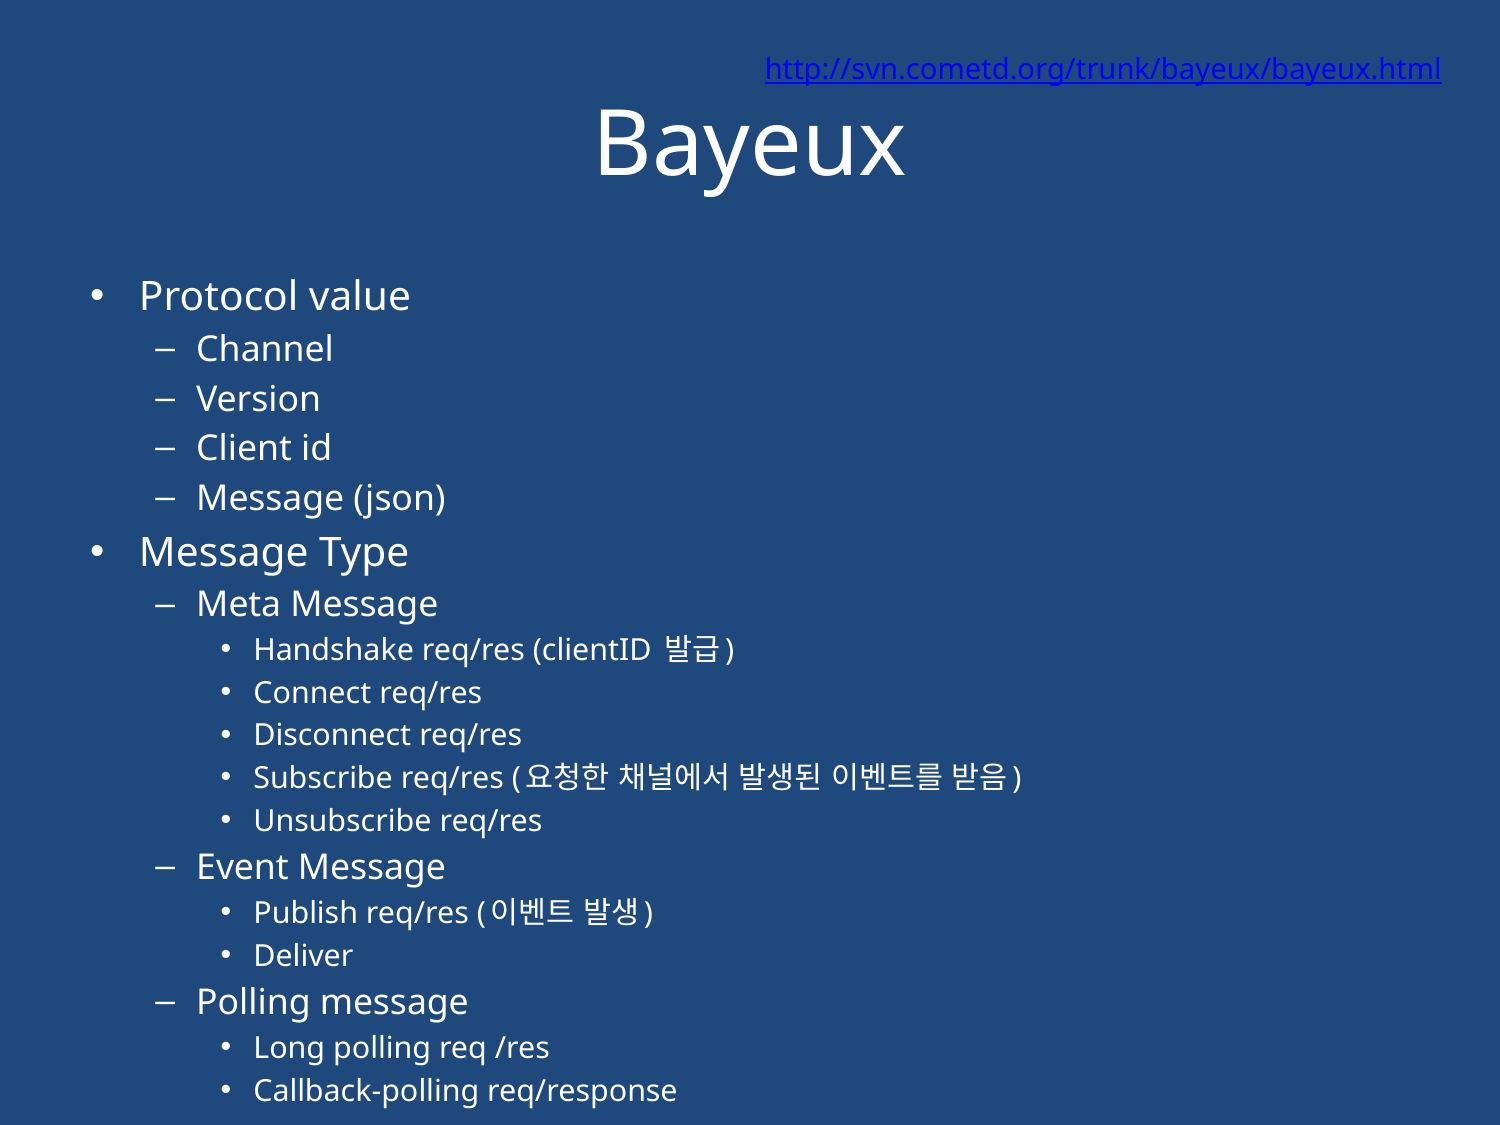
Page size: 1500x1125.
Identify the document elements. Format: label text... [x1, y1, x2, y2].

list Protocol value Channel Version Client id Message (json) Message Type Meta Message Handshake req/res (clientID 발급) Connect req/res Disconnect req/res Subscribe req/res (요청한 채널에서 발생된 이벤트를 받음) Unsubscribe req/res Event Message Publish req/res (이벤트 발생) Deliver Polling message Long polling req /res Callback-polling req/response [75, 262, 1425, 1125]
text_box http://svn.cometd.org/trunk/bayeux/bayeux.html [749, 42, 1500, 98]
title Bayeux [75, 45, 1425, 233]
